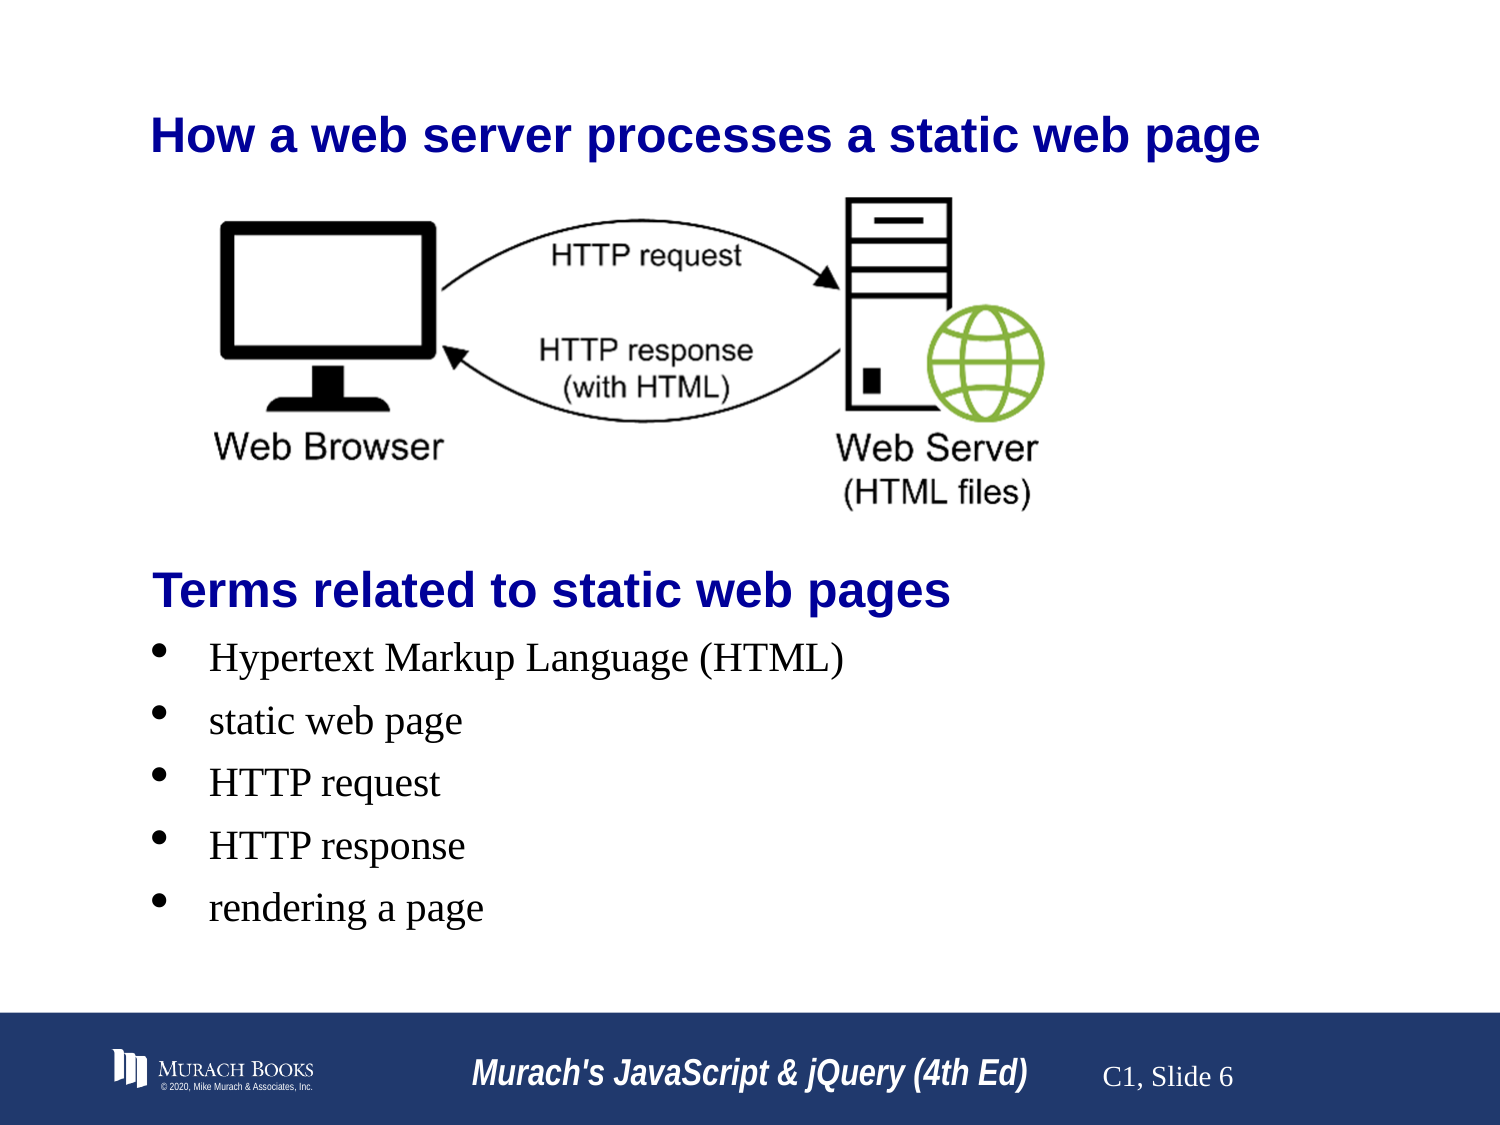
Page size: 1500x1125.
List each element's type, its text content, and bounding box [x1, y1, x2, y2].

footer © 2020, Mike Murach & Associates, Inc. [12, 1025, 463, 1100]
title How a web server processes a static web page [150, 102, 1350, 164]
slide_number Murach's JavaScript & jQuery (4th Ed) [463, 1025, 1050, 1100]
list Terms related to static web pages Hypertext Markup Language (HTML) static web page HTTP request HTTP response rendering a page [137, 549, 1350, 913]
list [213, 191, 1051, 514]
slide_number C1, Slide 6 [1087, 1025, 1400, 1100]
